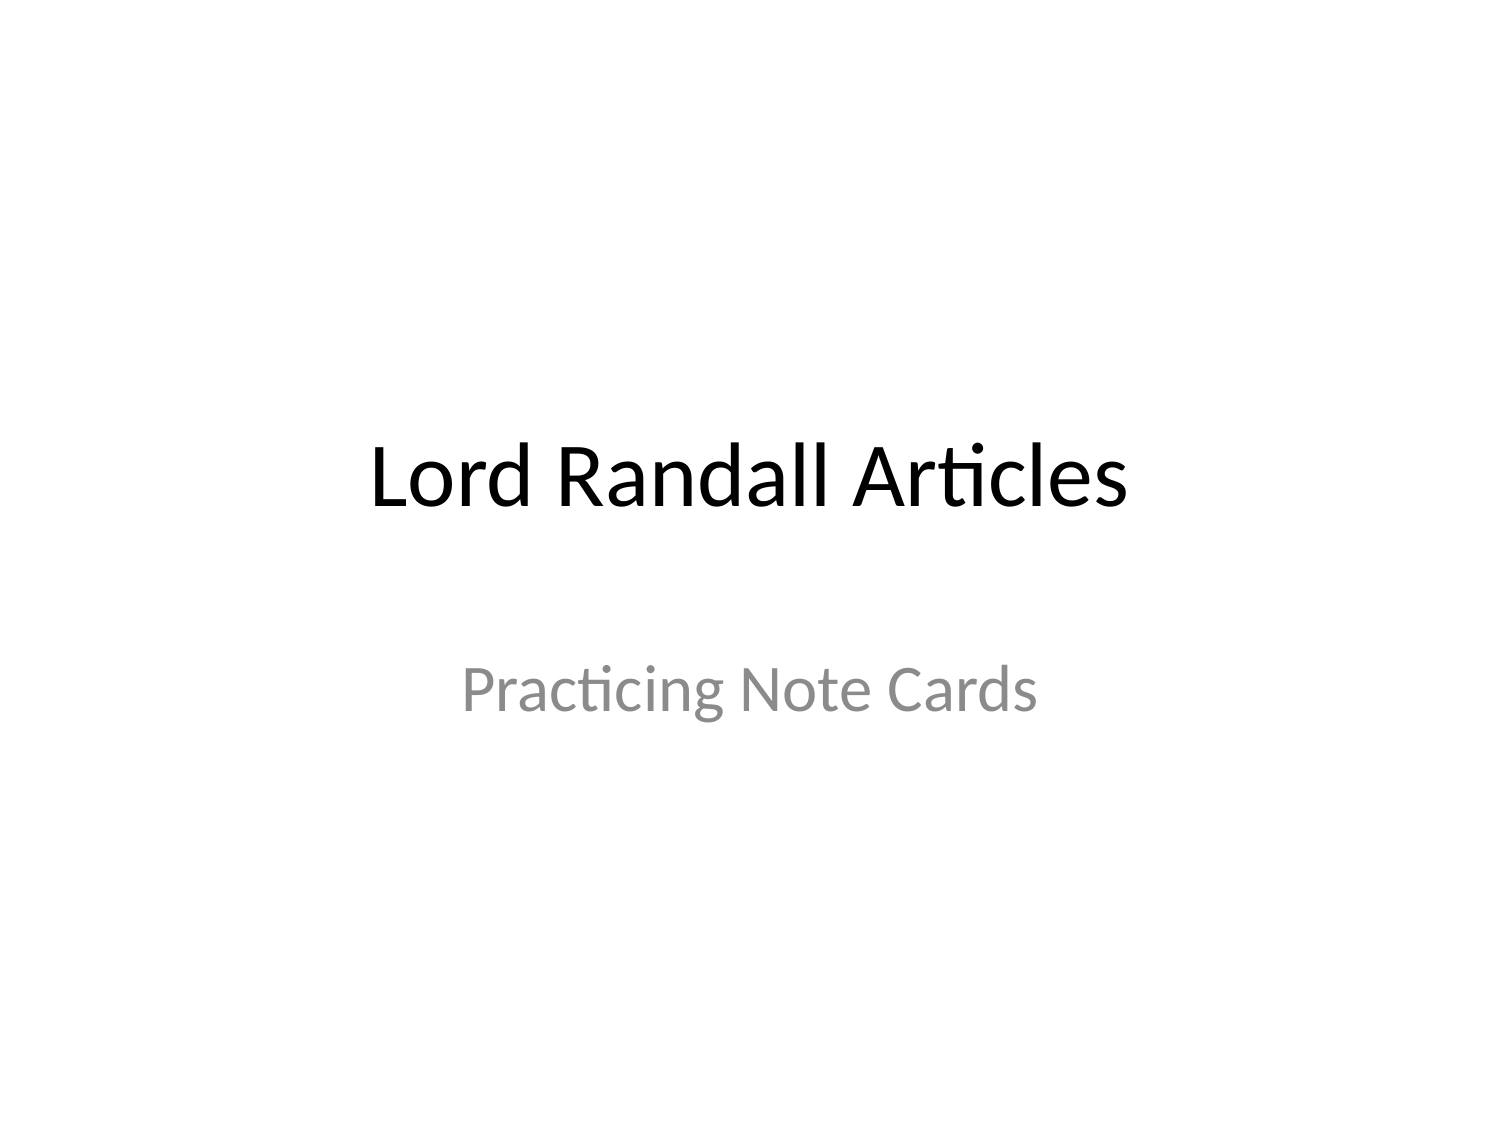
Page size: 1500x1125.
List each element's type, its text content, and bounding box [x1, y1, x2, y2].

title Lord Randall Articles [112, 349, 1388, 591]
subtitle Practicing Note Cards [225, 637, 1275, 925]
